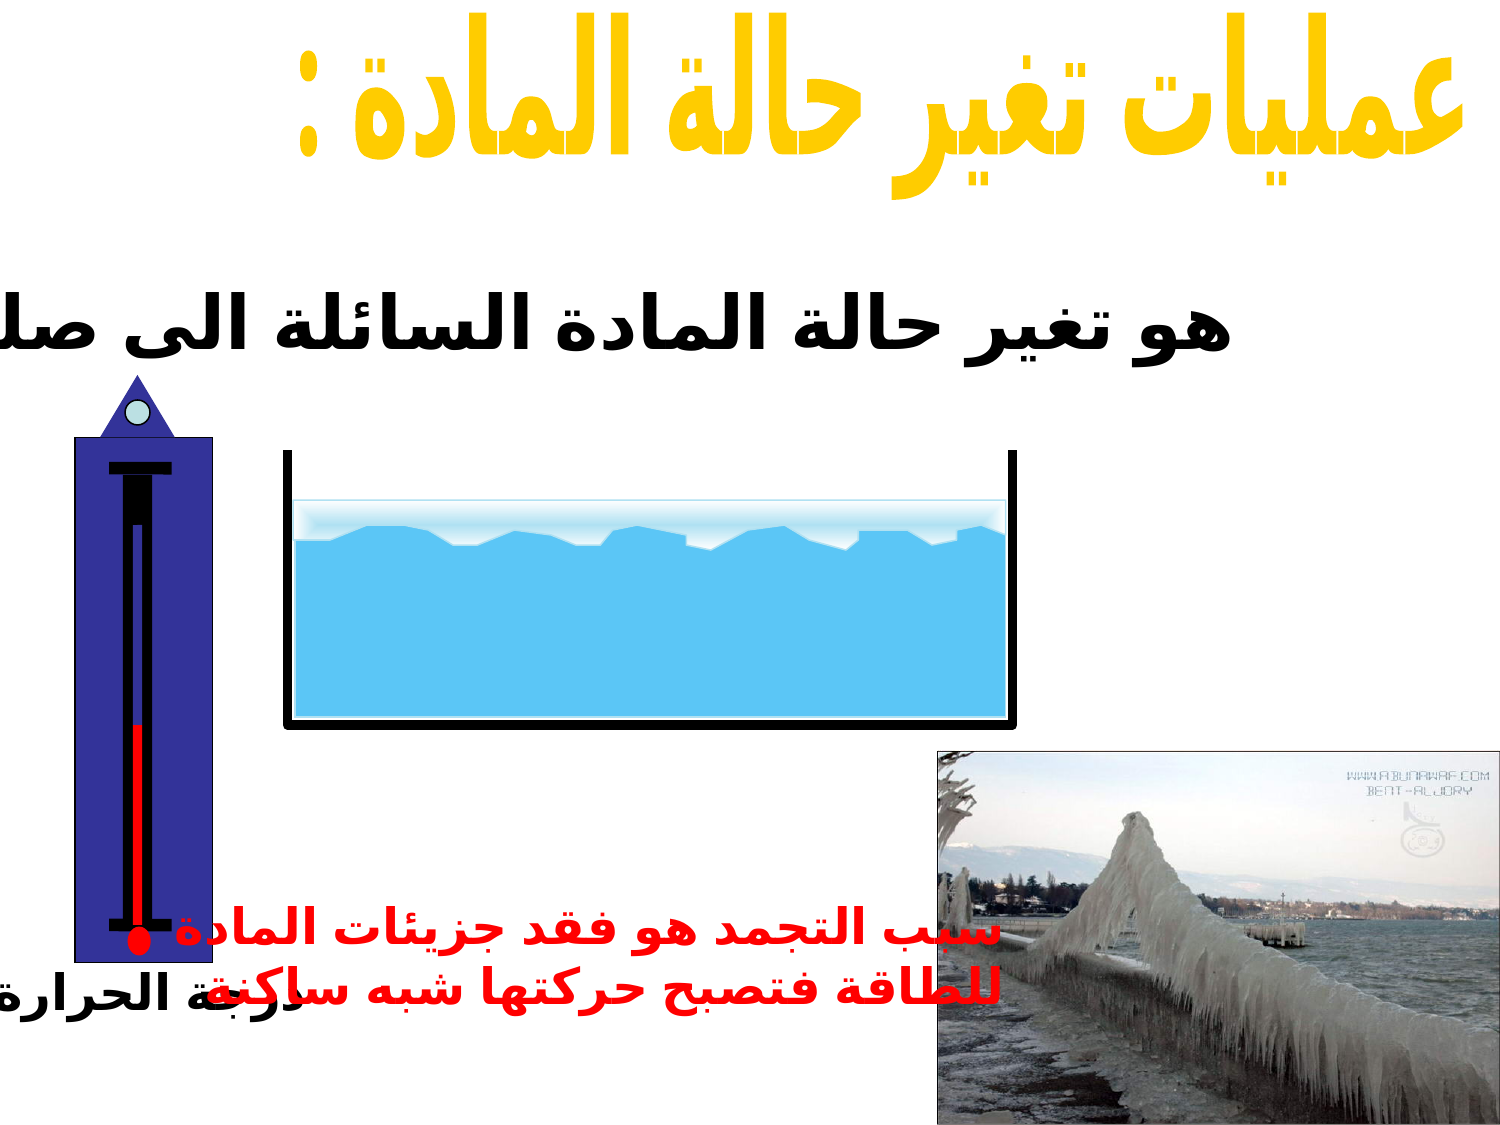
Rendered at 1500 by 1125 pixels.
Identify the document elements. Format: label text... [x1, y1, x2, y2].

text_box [74, 374, 213, 963]
text_box [293, 500, 1006, 551]
text_box [287, 450, 1013, 726]
picture [937, 750, 1500, 1125]
text_box درجة الحرارة [0, 953, 322, 1029]
text_box سبب التجمد هو فقد جزيئات المادة للطاقة فتصبح حركتها شبه ساكنة [160, 887, 937, 1023]
text_box [294, 526, 1006, 718]
text_box هو تغير حالة المادة السائلة الى صلبة [0, 266, 1251, 372]
